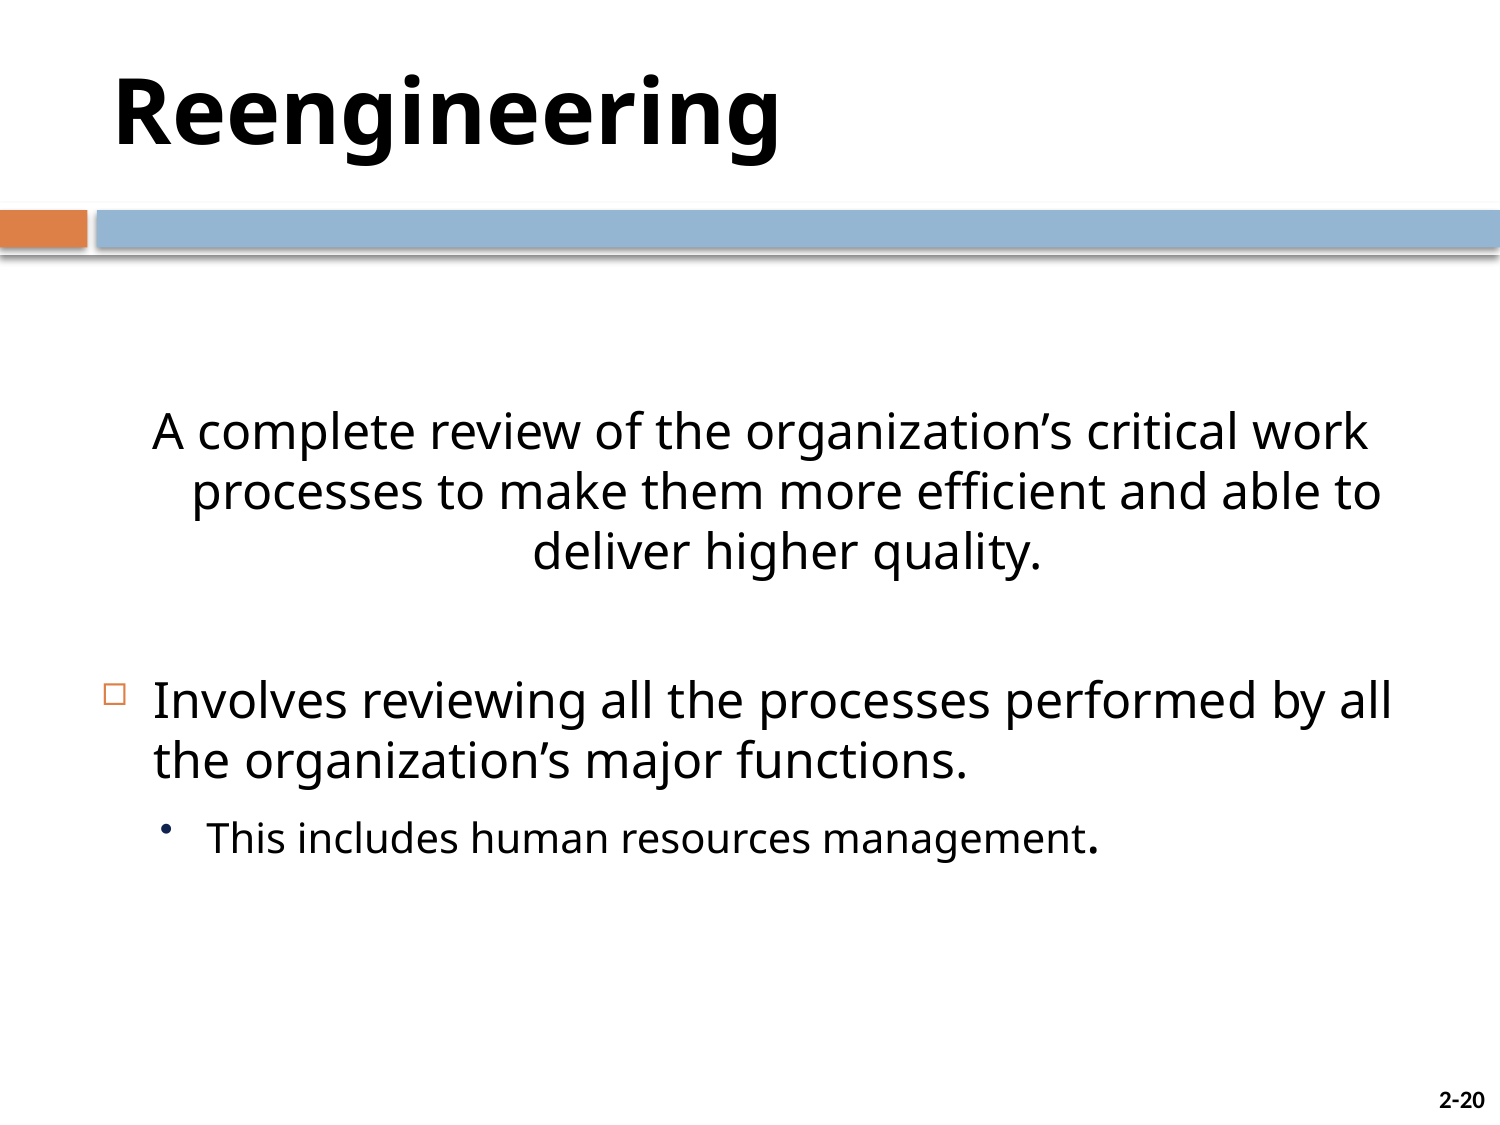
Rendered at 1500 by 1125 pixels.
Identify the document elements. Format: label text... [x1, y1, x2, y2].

title Reengineering [96, 45, 1447, 233]
list A complete review of the organization’s critical work processes to make them more efficient and able to deliver higher quality. Involves reviewing all the processes performed by all the organization’s major functions. This includes human resources management. [86, 391, 1437, 896]
